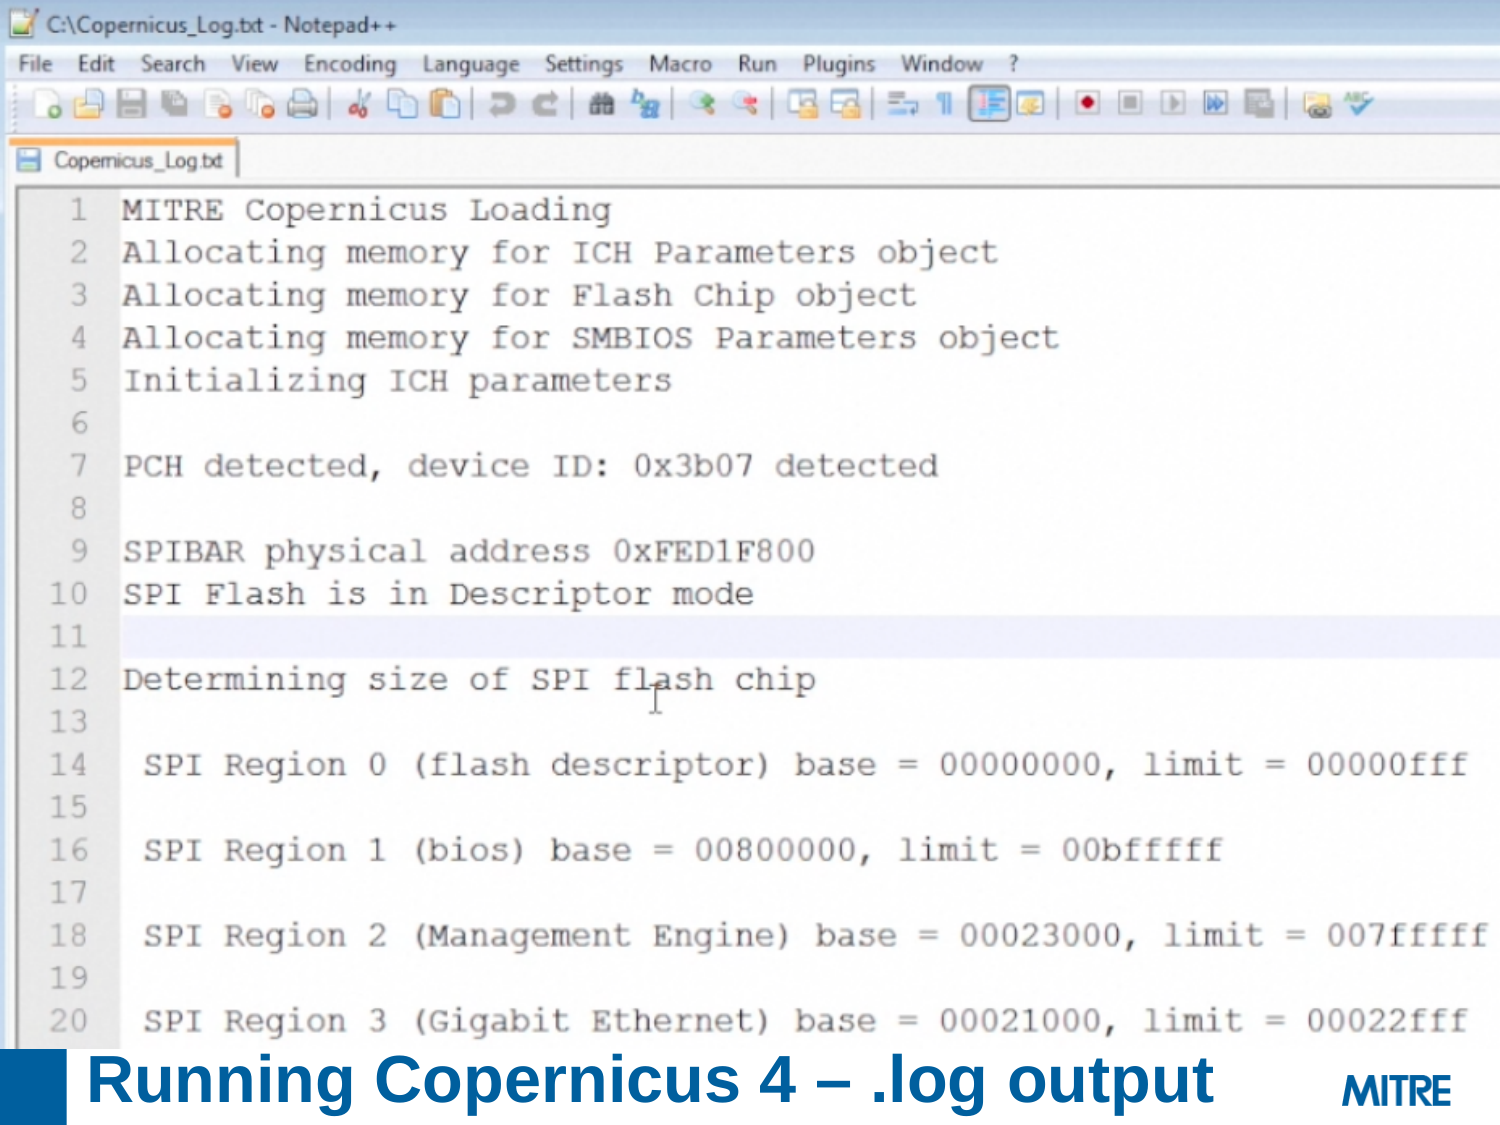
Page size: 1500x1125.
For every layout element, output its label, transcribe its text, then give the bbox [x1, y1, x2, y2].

picture [0, 0, 1500, 1050]
title Running Copernicus 4 – .log output [70, 1059, 1421, 1125]
picture [1421, 1072, 1453, 1113]
